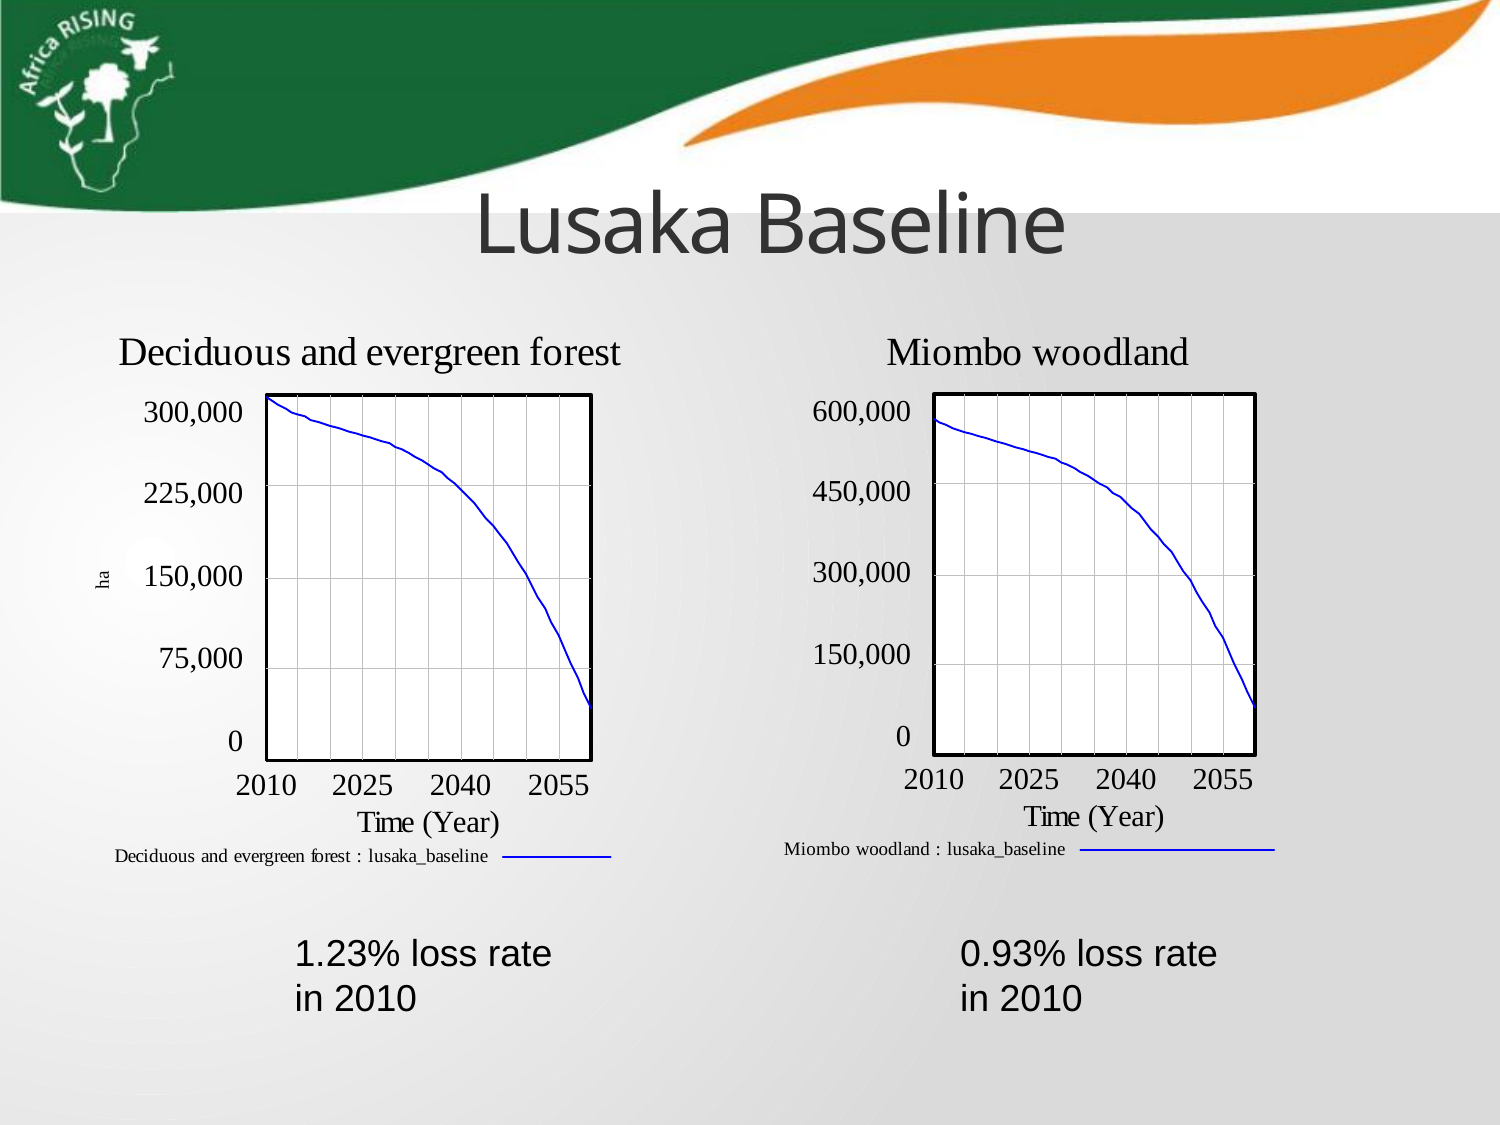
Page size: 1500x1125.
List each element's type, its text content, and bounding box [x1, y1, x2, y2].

text_box 1.23% loss rate in 2010 [279, 921, 592, 1027]
picture [83, 306, 658, 881]
text_box 0.93% loss rate in 2010 [945, 921, 1258, 1027]
picture [752, 306, 1321, 874]
picture [0, 0, 1500, 213]
text_box Lusaka Baseline [101, 163, 1441, 327]
